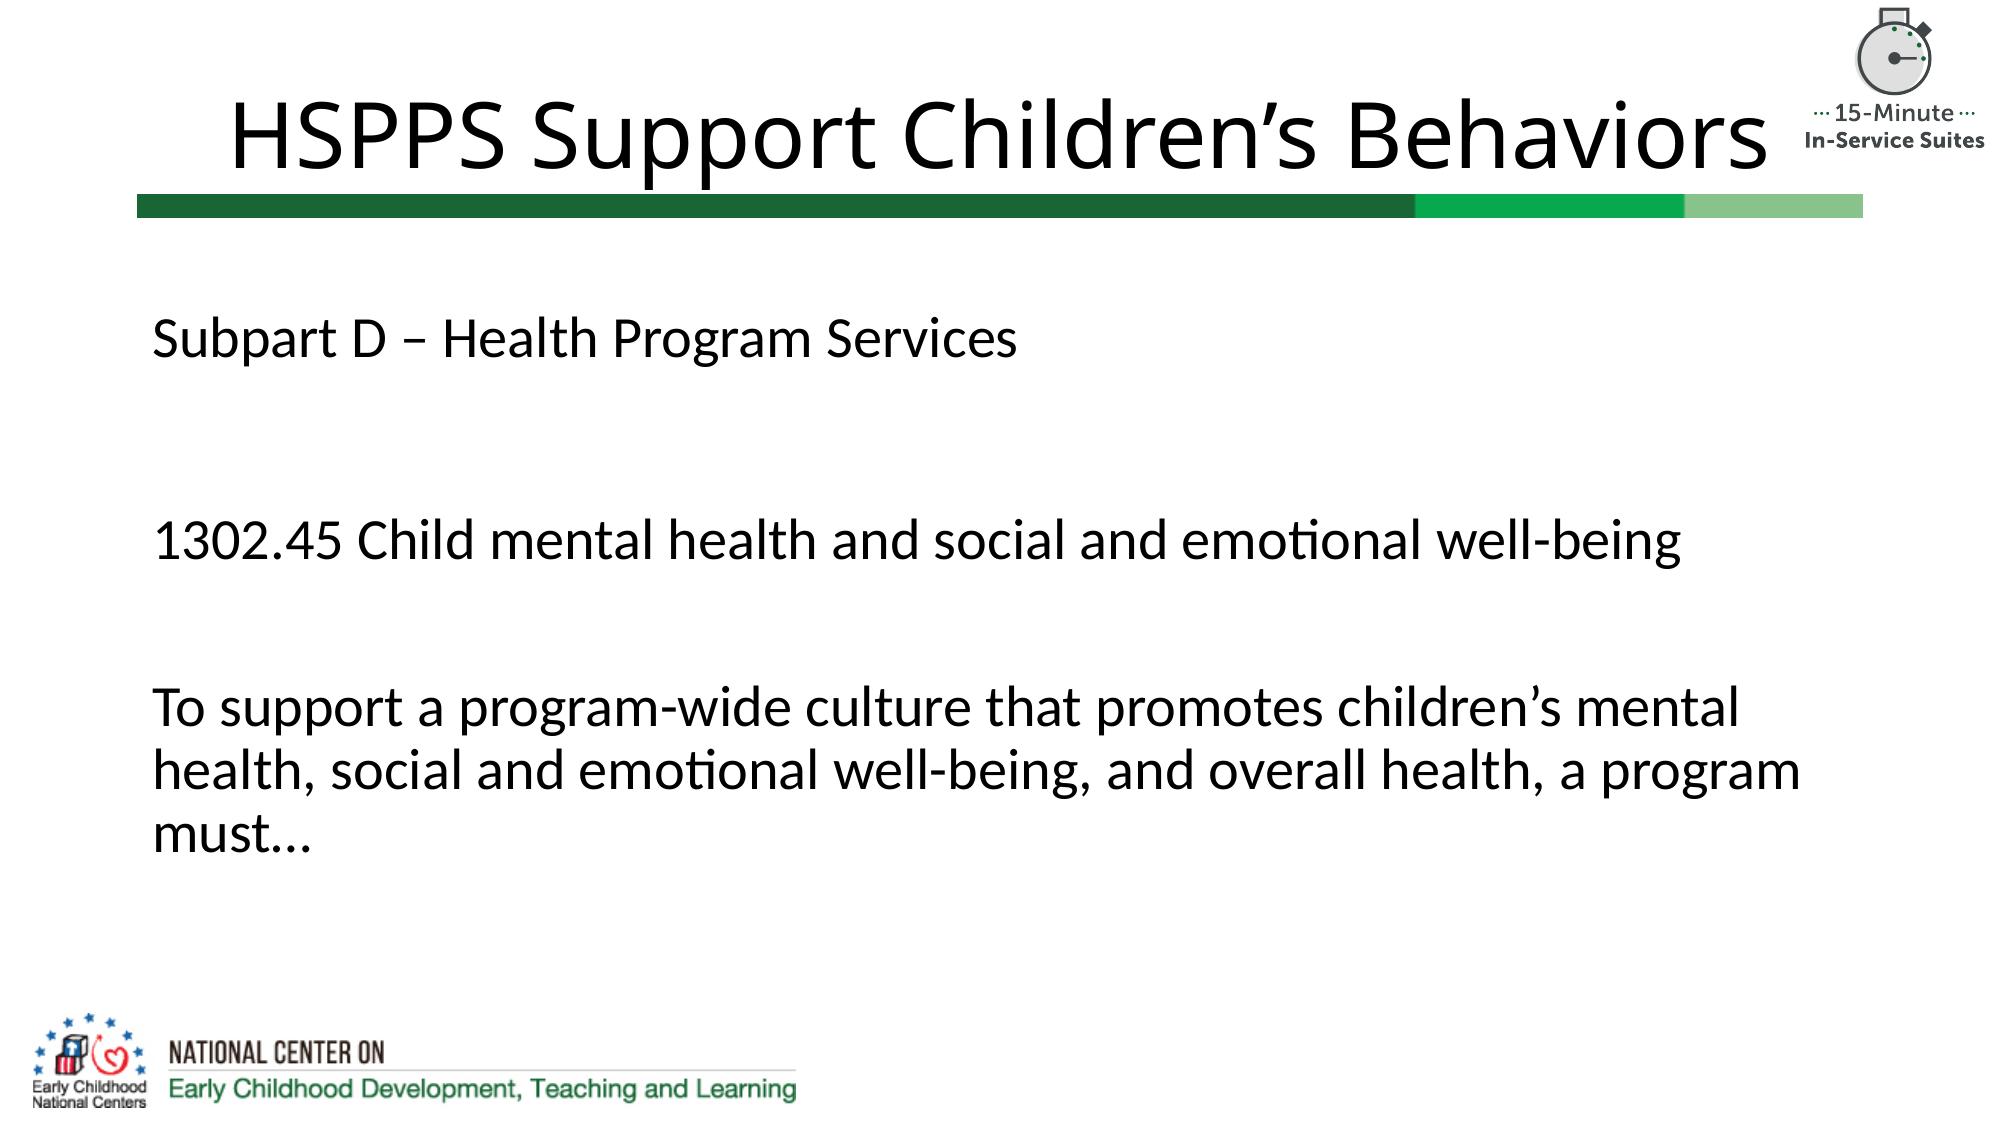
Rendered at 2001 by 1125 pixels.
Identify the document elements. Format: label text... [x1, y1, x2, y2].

picture [33, 1013, 796, 1108]
picture [1790, 0, 1999, 161]
list Subpart D – Health Program Services 1302.45 Child mental health and social and emotional well-being To support a program-wide culture that promotes children’s mental health, social and emotional well-being, and overall health, a program must… [137, 299, 1863, 1014]
title HSPPS Support Children’s Behaviors [137, 59, 1863, 218]
